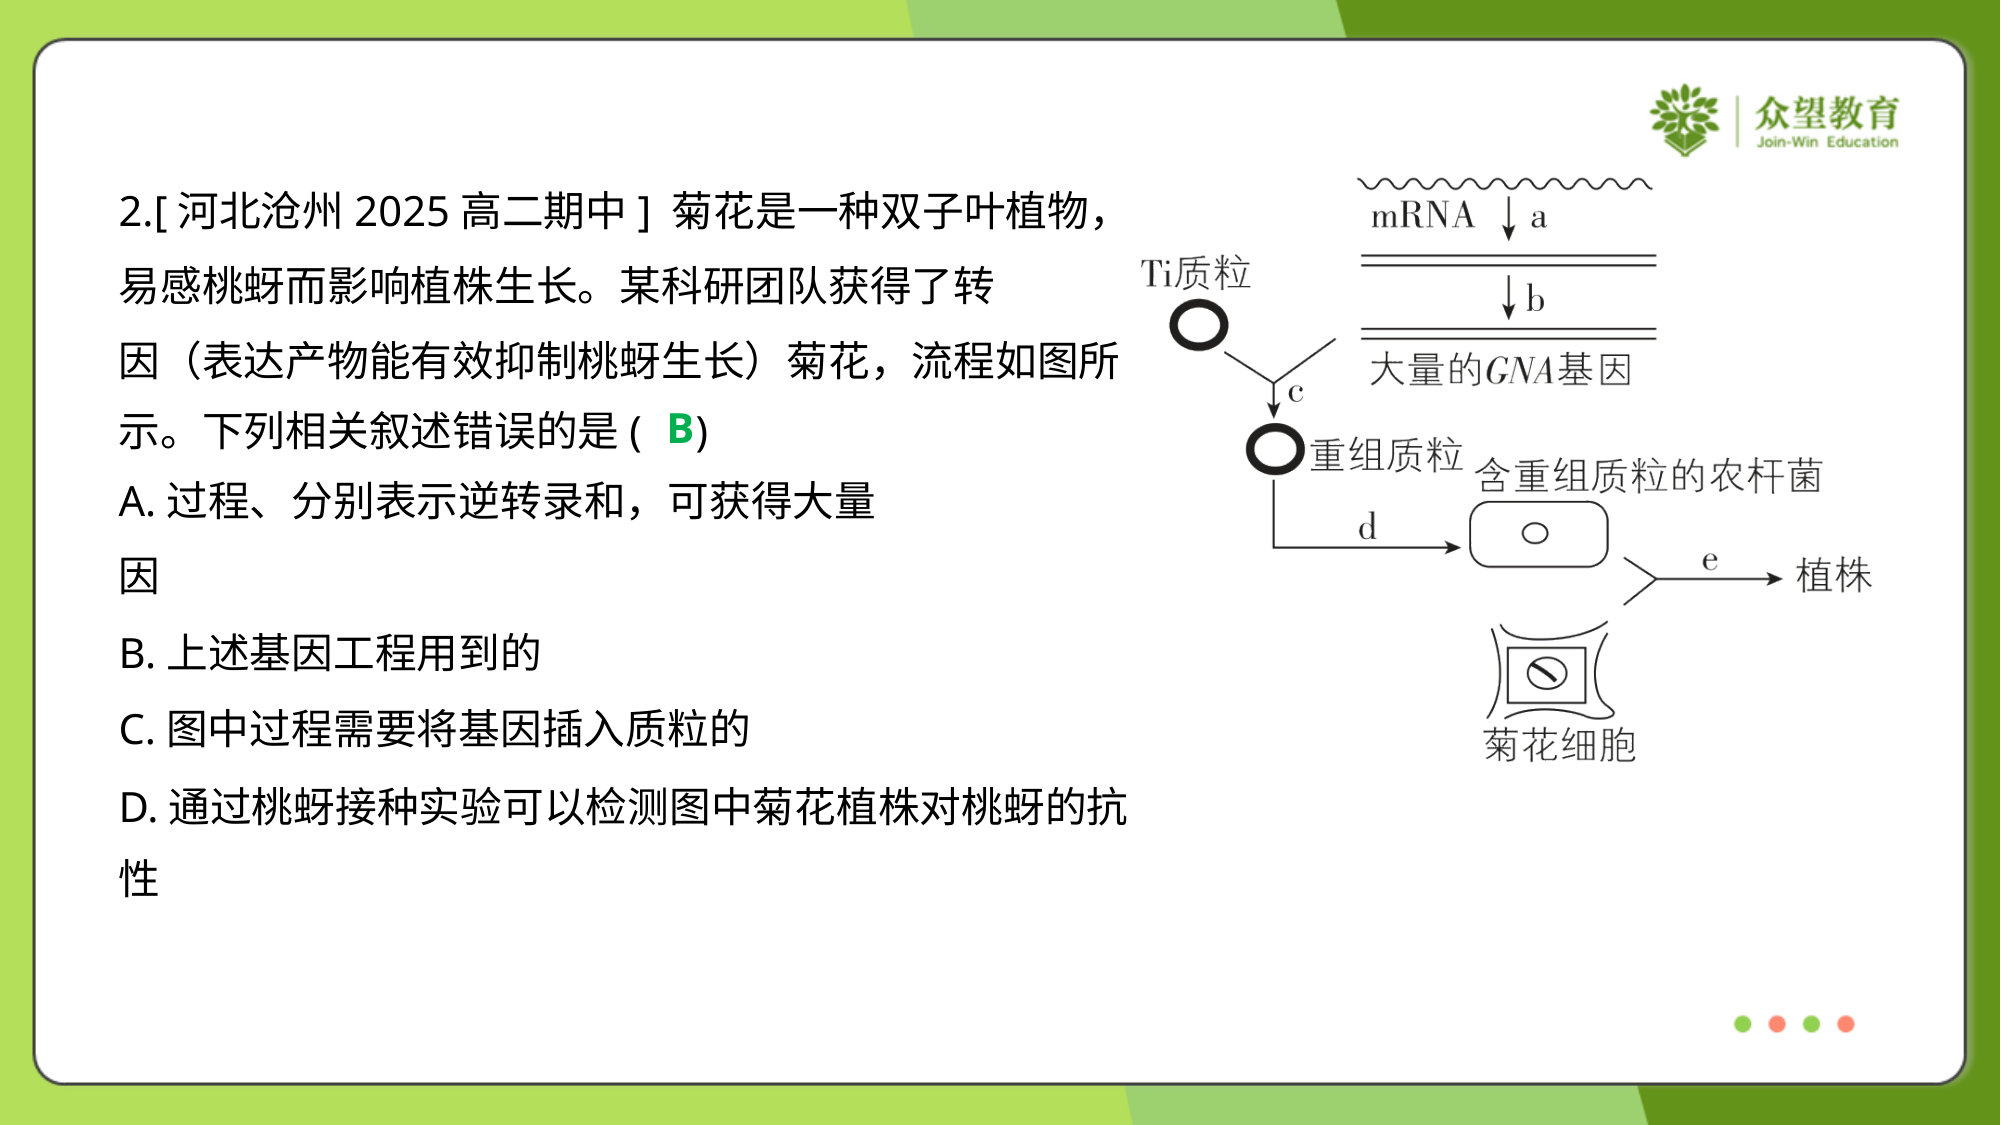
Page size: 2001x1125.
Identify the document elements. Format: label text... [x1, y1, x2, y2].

picture [0, 0, 2000, 1125]
text_box B [651, 381, 710, 446]
